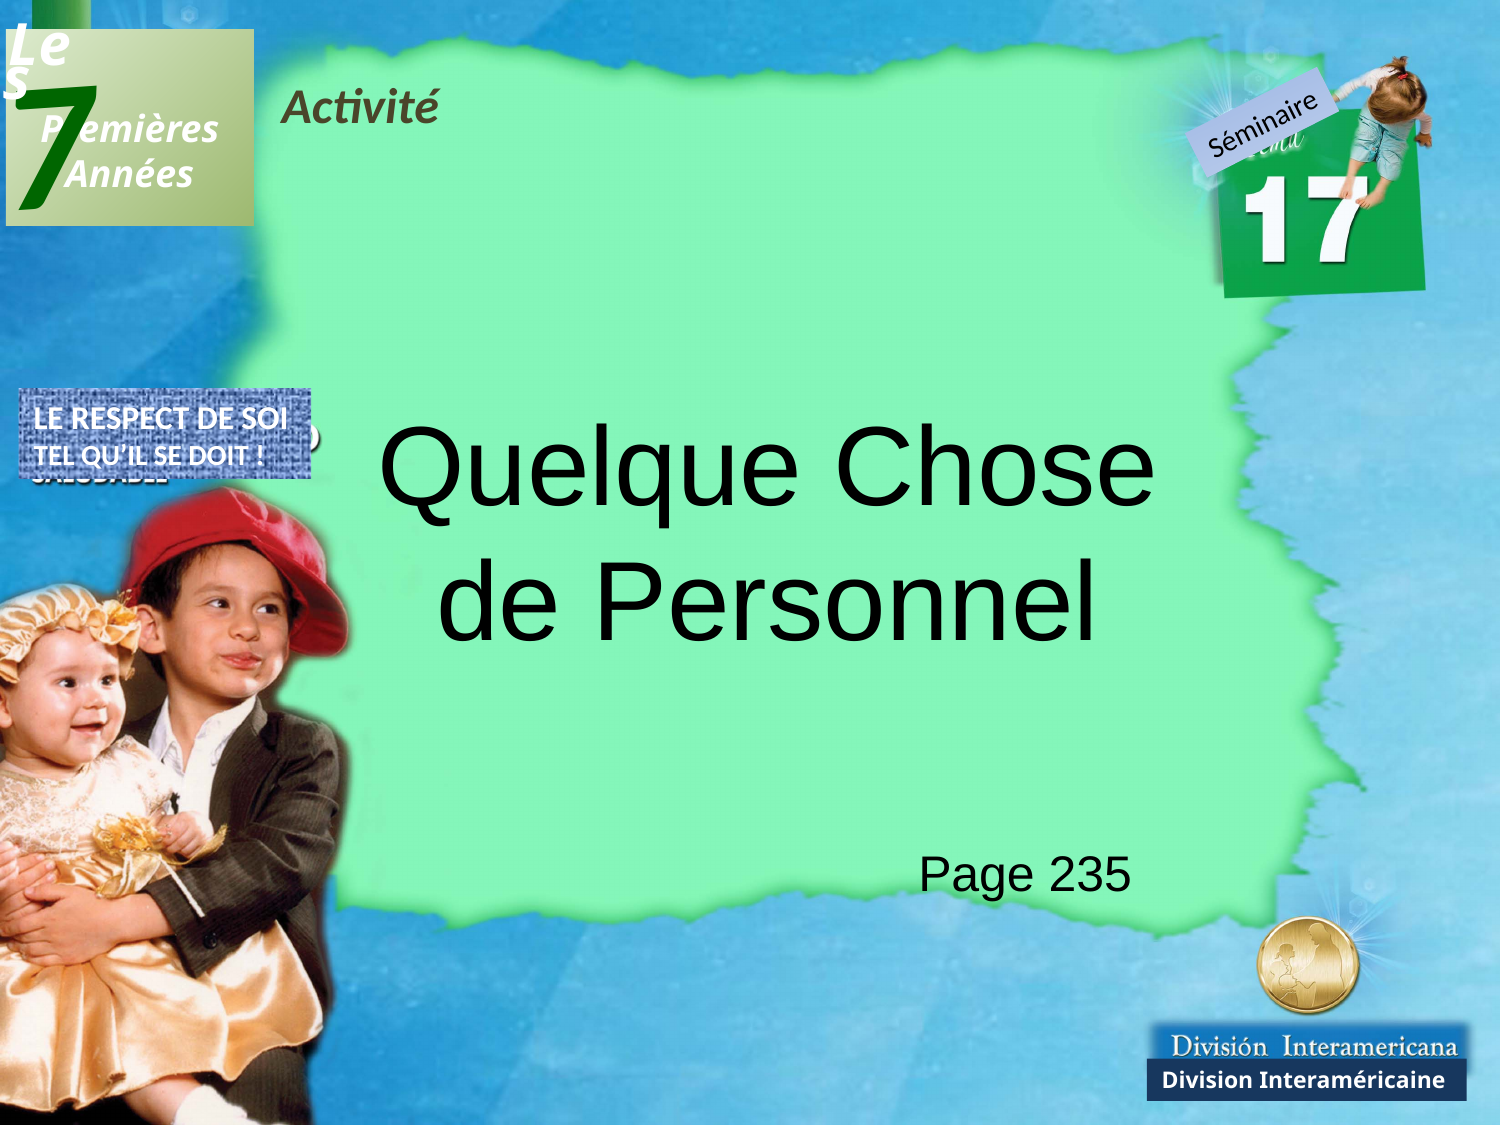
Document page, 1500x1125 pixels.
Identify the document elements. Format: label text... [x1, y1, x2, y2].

picture [0, 0, 1500, 1125]
text_box Séminaire [1213, 66, 1340, 175]
text_box LE RESPECT DE SOI TEL QU’IL SE DOIT ! [18, 388, 260, 479]
text_box Division Interaméricaine [1146, 1058, 1467, 1101]
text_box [265, 66, 1210, 911]
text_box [0, 17, 255, 256]
